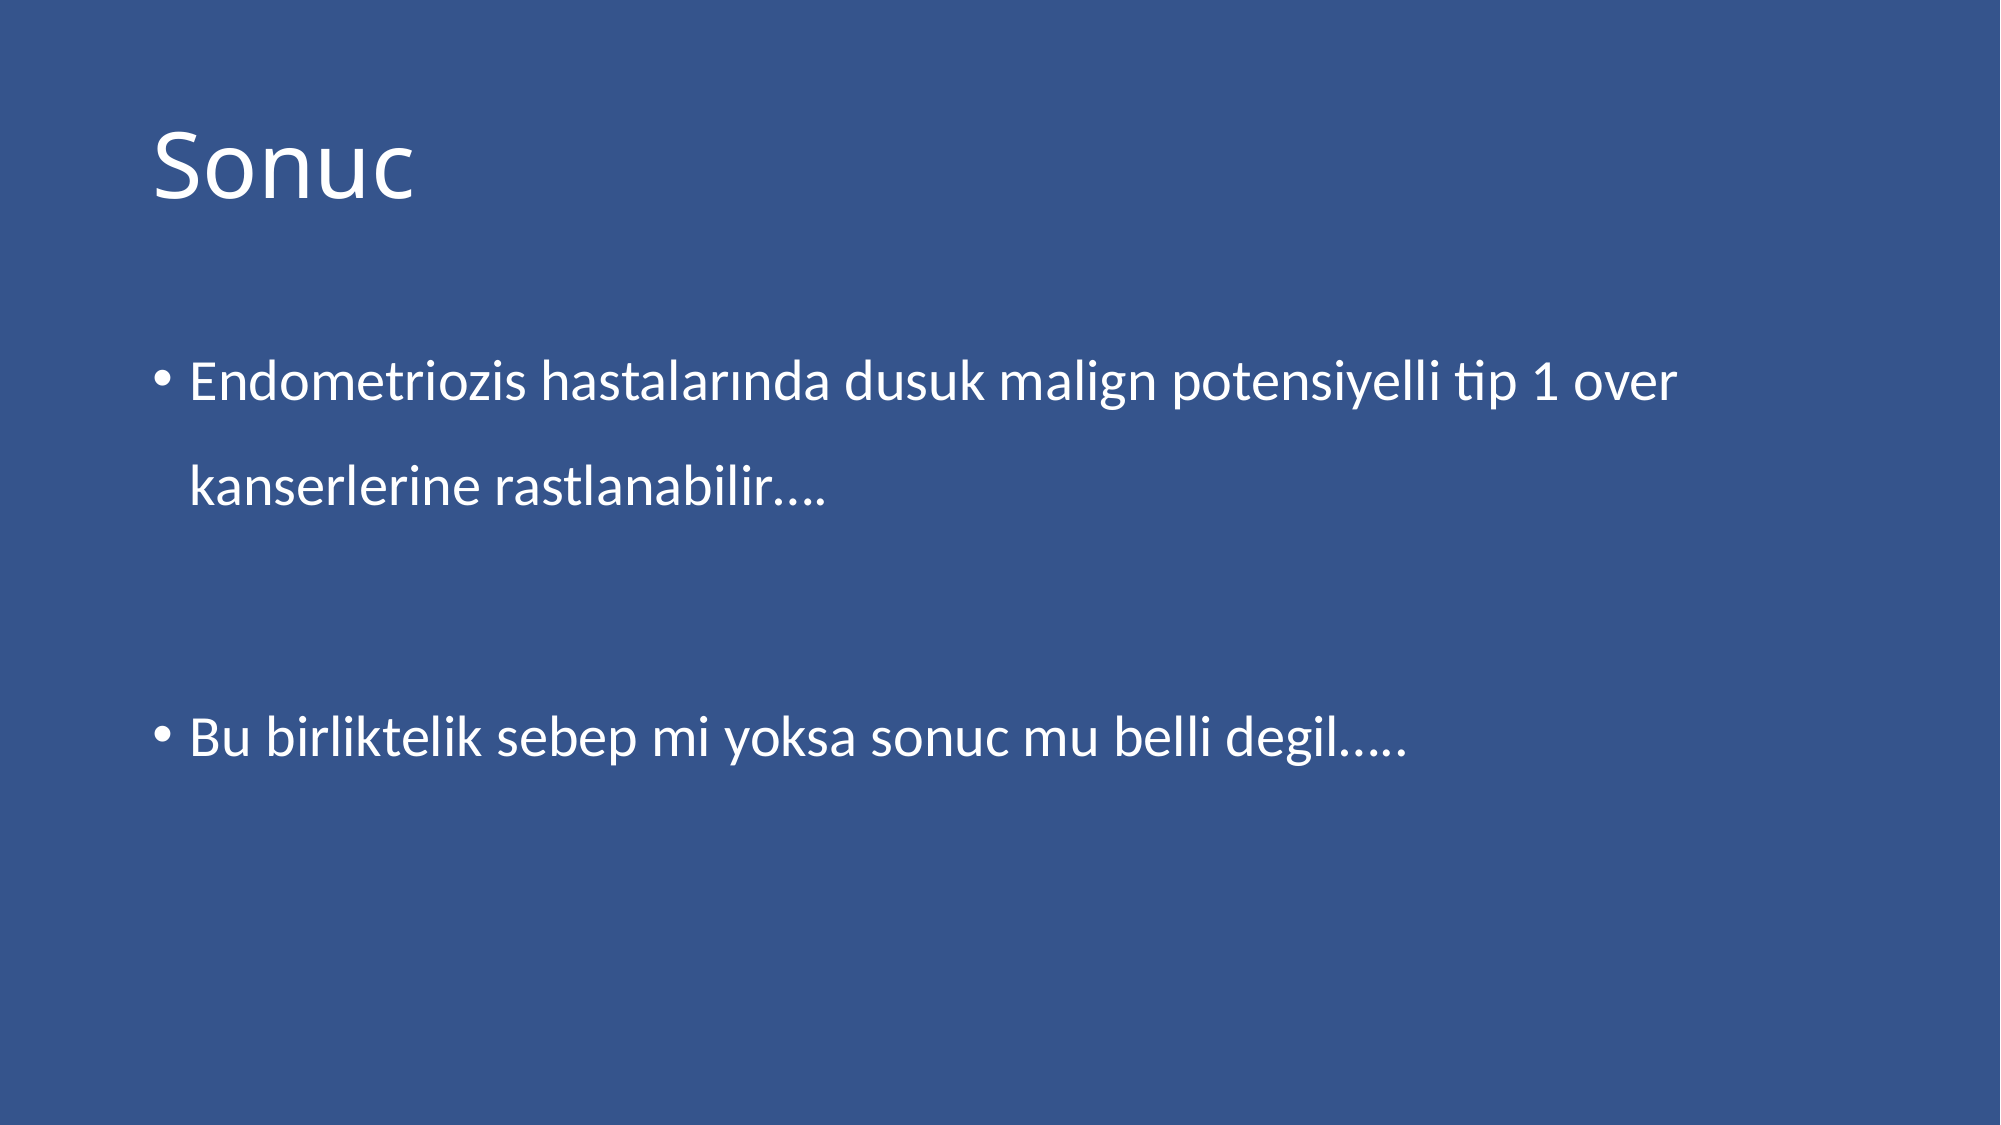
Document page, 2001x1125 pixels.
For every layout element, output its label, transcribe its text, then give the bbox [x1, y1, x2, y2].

list Endometriozis hastalarında dusuk malign potensiyelli tip 1 over kanserlerine rastlanabilir…. Bu birliktelik sebep mi yoksa sonuc mu belli degil….. [137, 299, 1863, 1014]
title Sonuc [137, 59, 1863, 278]
